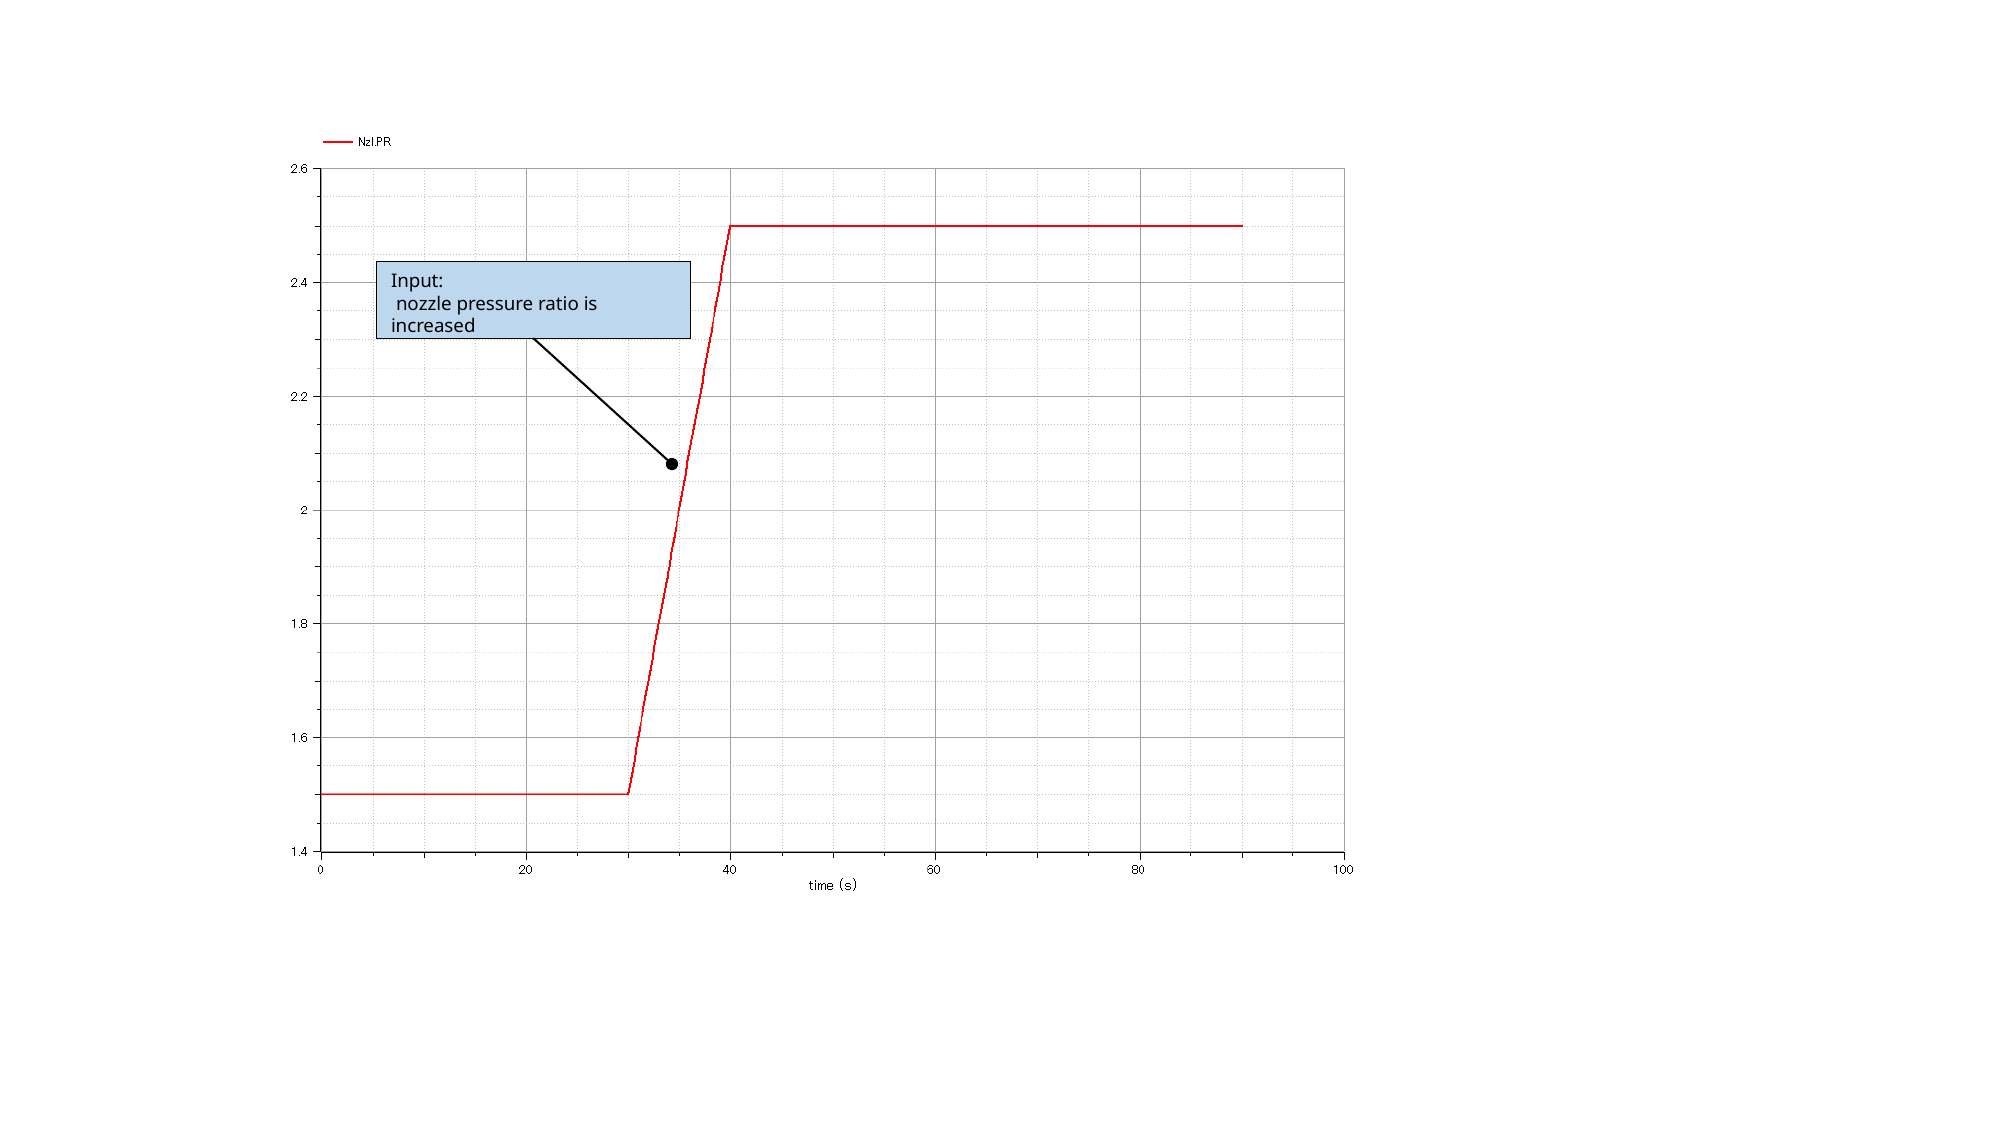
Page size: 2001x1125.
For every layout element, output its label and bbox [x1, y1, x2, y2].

picture [284, 121, 1357, 900]
text_box [533, 338, 673, 465]
